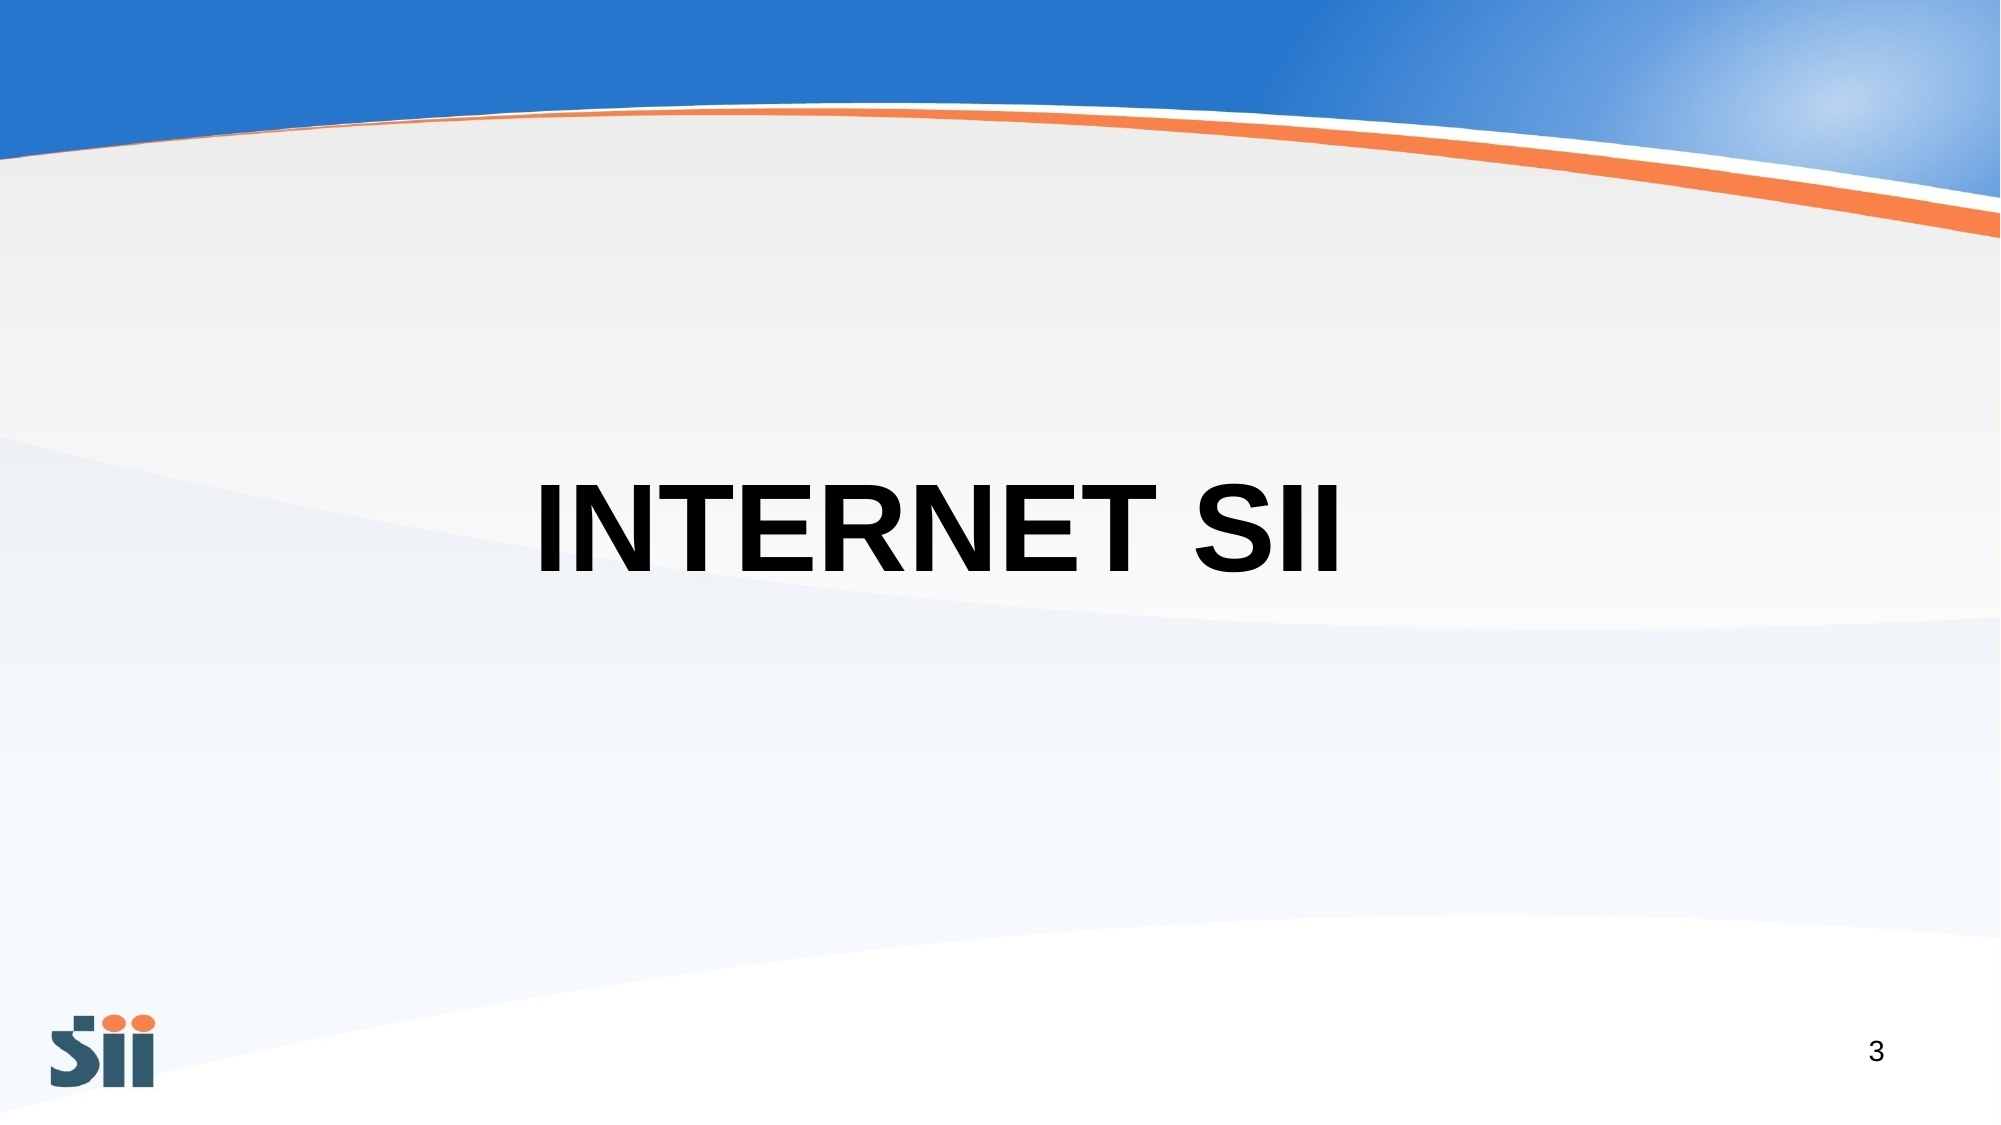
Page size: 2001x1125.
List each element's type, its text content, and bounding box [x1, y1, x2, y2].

picture [0, 0, 2001, 1125]
slide_number 3 [1433, 1024, 1901, 1103]
text_box INTERNET SII [518, 439, 1434, 605]
